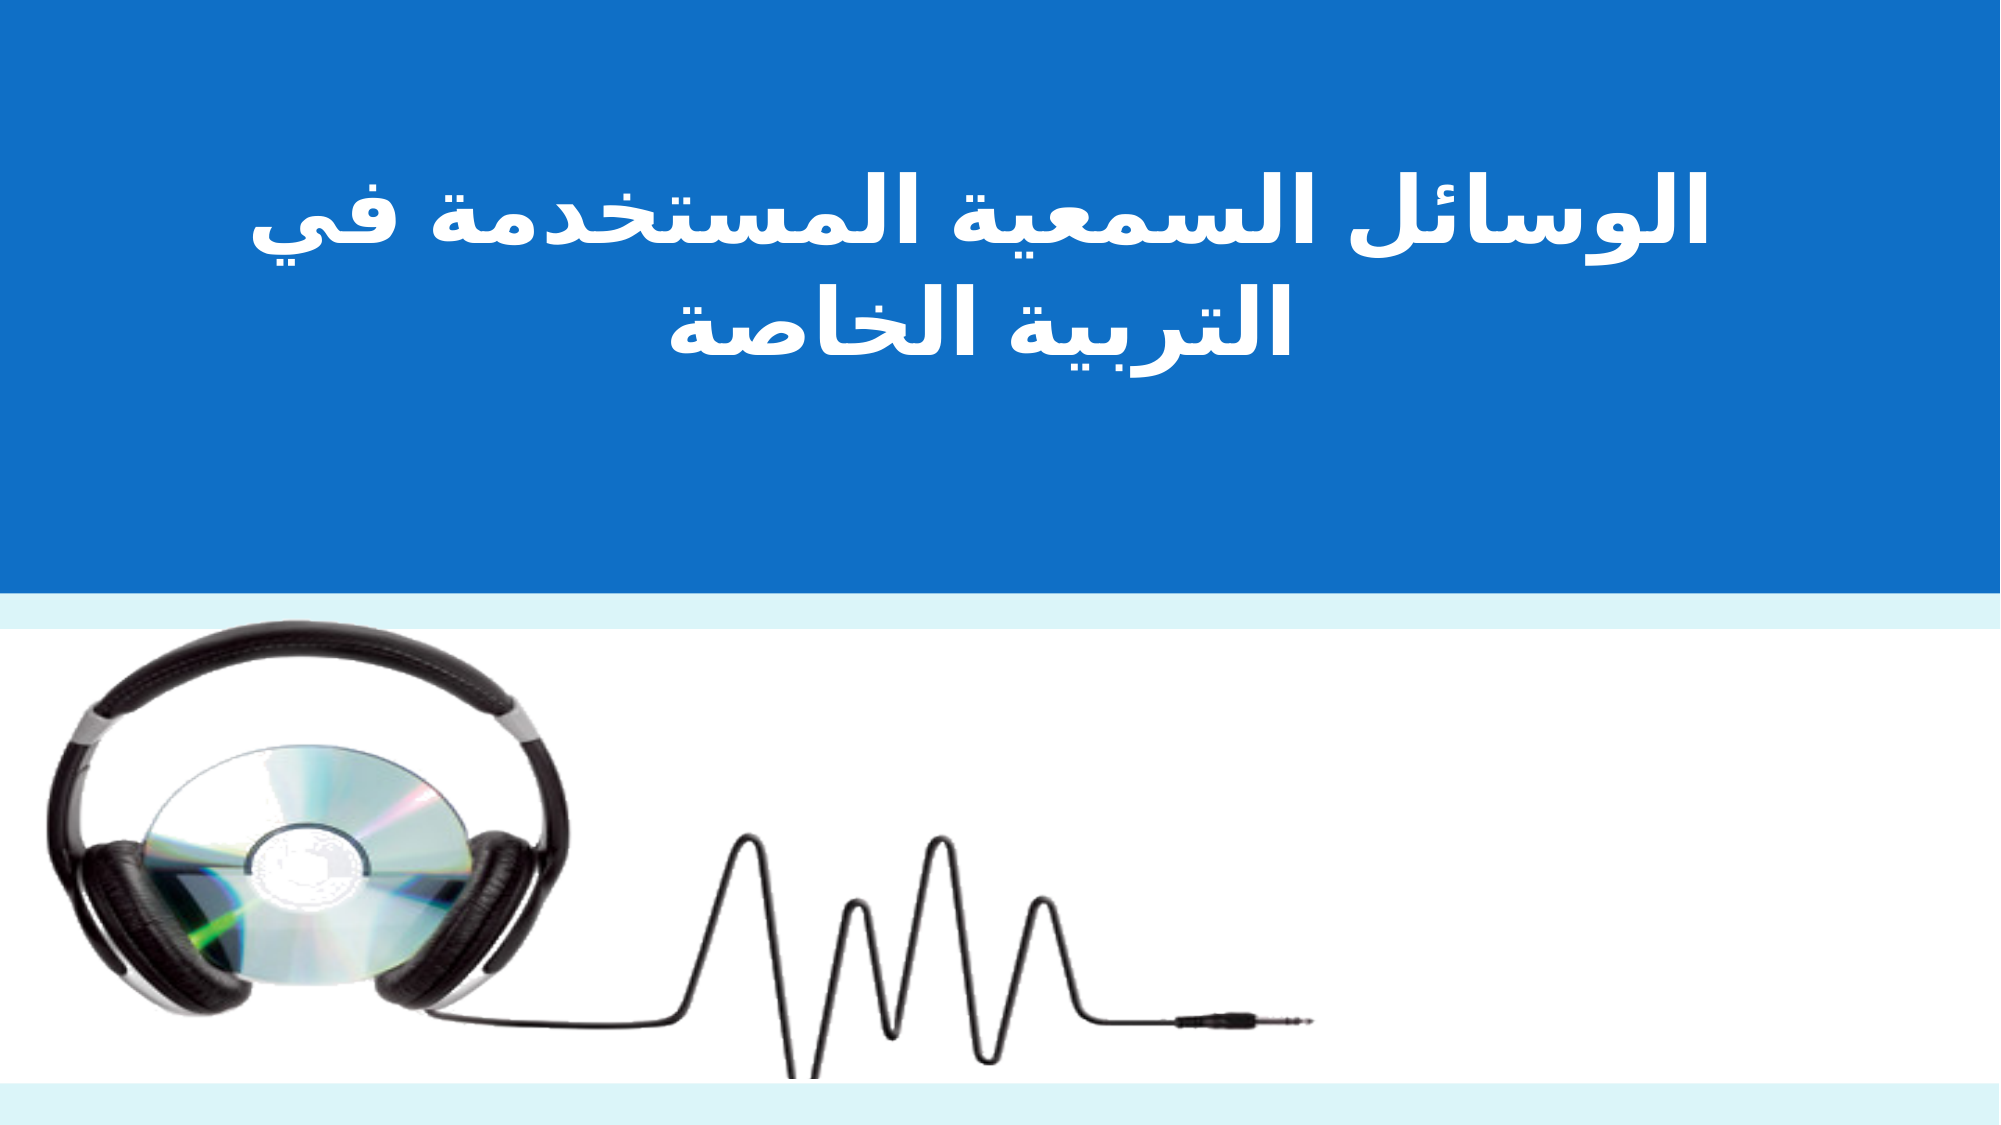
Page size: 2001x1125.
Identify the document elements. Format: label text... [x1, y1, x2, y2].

picture [0, 515, 1320, 1079]
title الوسائل السمعية المستخدمة في التربية الخاصة [132, 141, 1833, 383]
